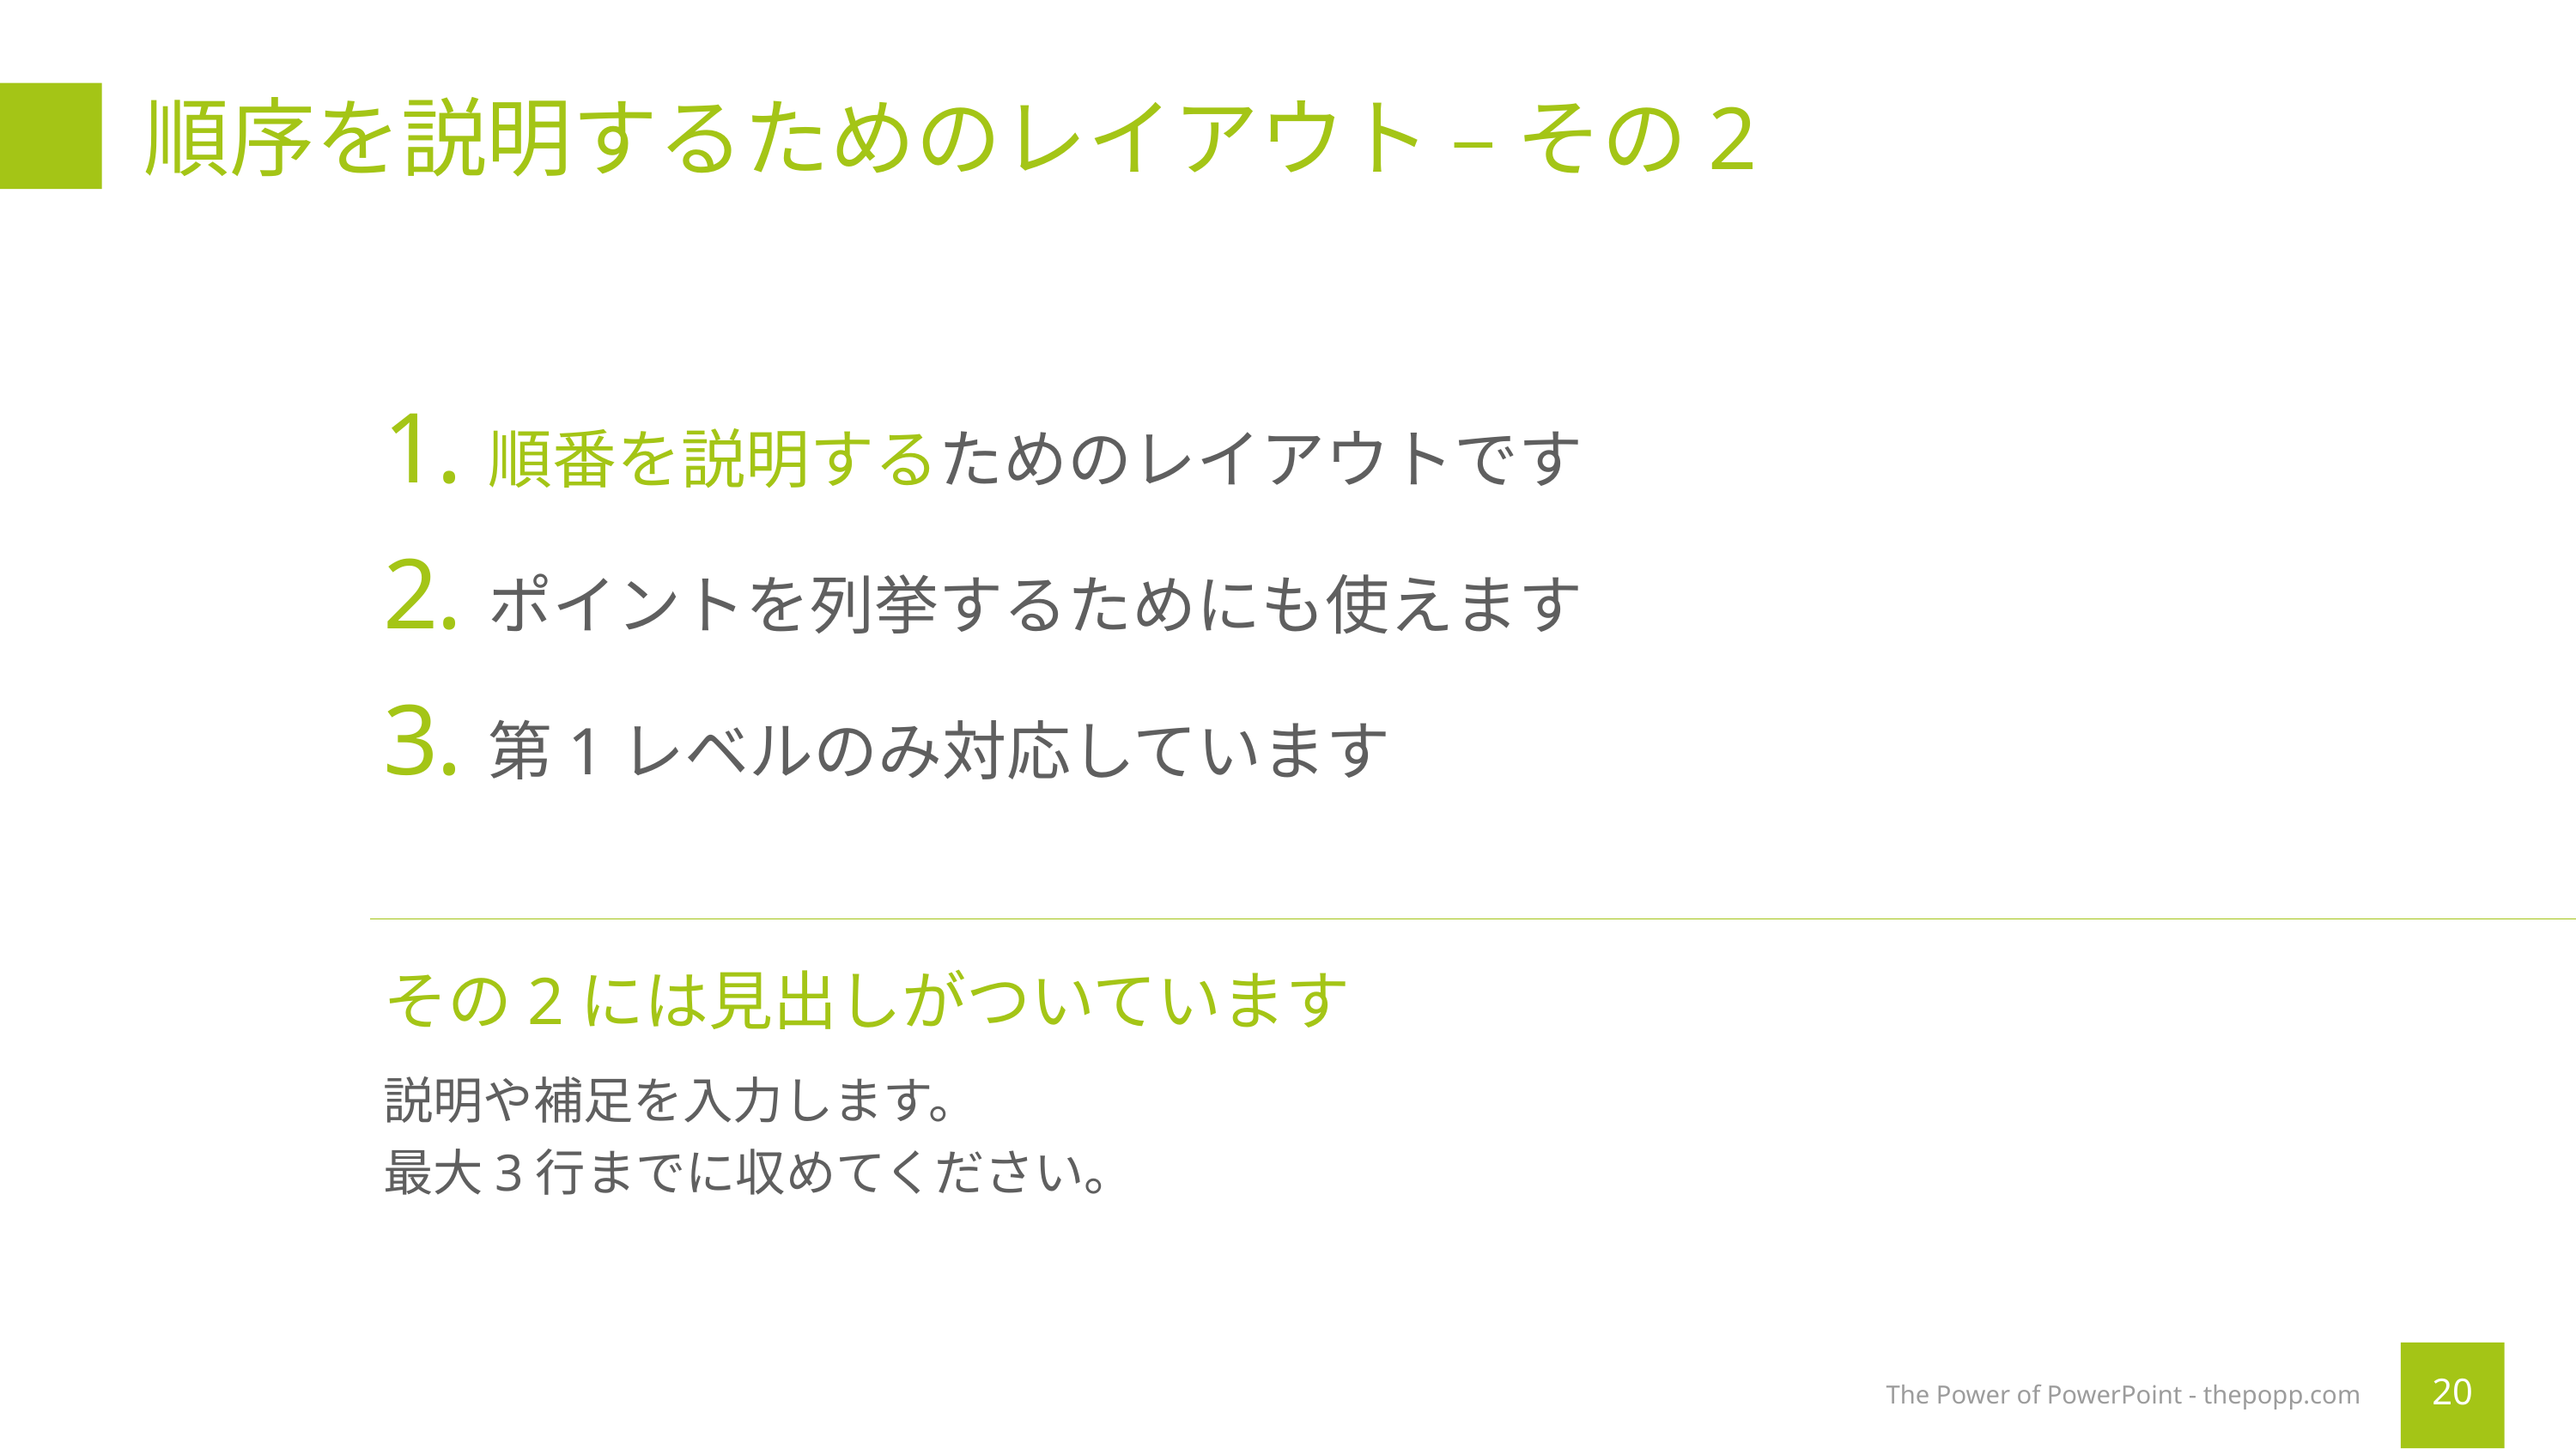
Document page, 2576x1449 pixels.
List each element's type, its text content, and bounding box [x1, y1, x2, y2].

list 説明や補足を入力します。 最大3行までに収めてください。 [370, 1050, 2206, 1331]
list その2には見出しがついています [370, 919, 2206, 1045]
title 順序を説明するためのレイアウト – その2 [131, 66, 2482, 219]
footer The Power of PowerPoint - thepopp.com [1504, 1355, 2374, 1433]
slide_number 20 [2400, 1355, 2505, 1433]
list 順番を説明するためのレイアウトです ポイントを列挙するためにも使えます 第1レベルのみ対応しています [370, 295, 2482, 895]
